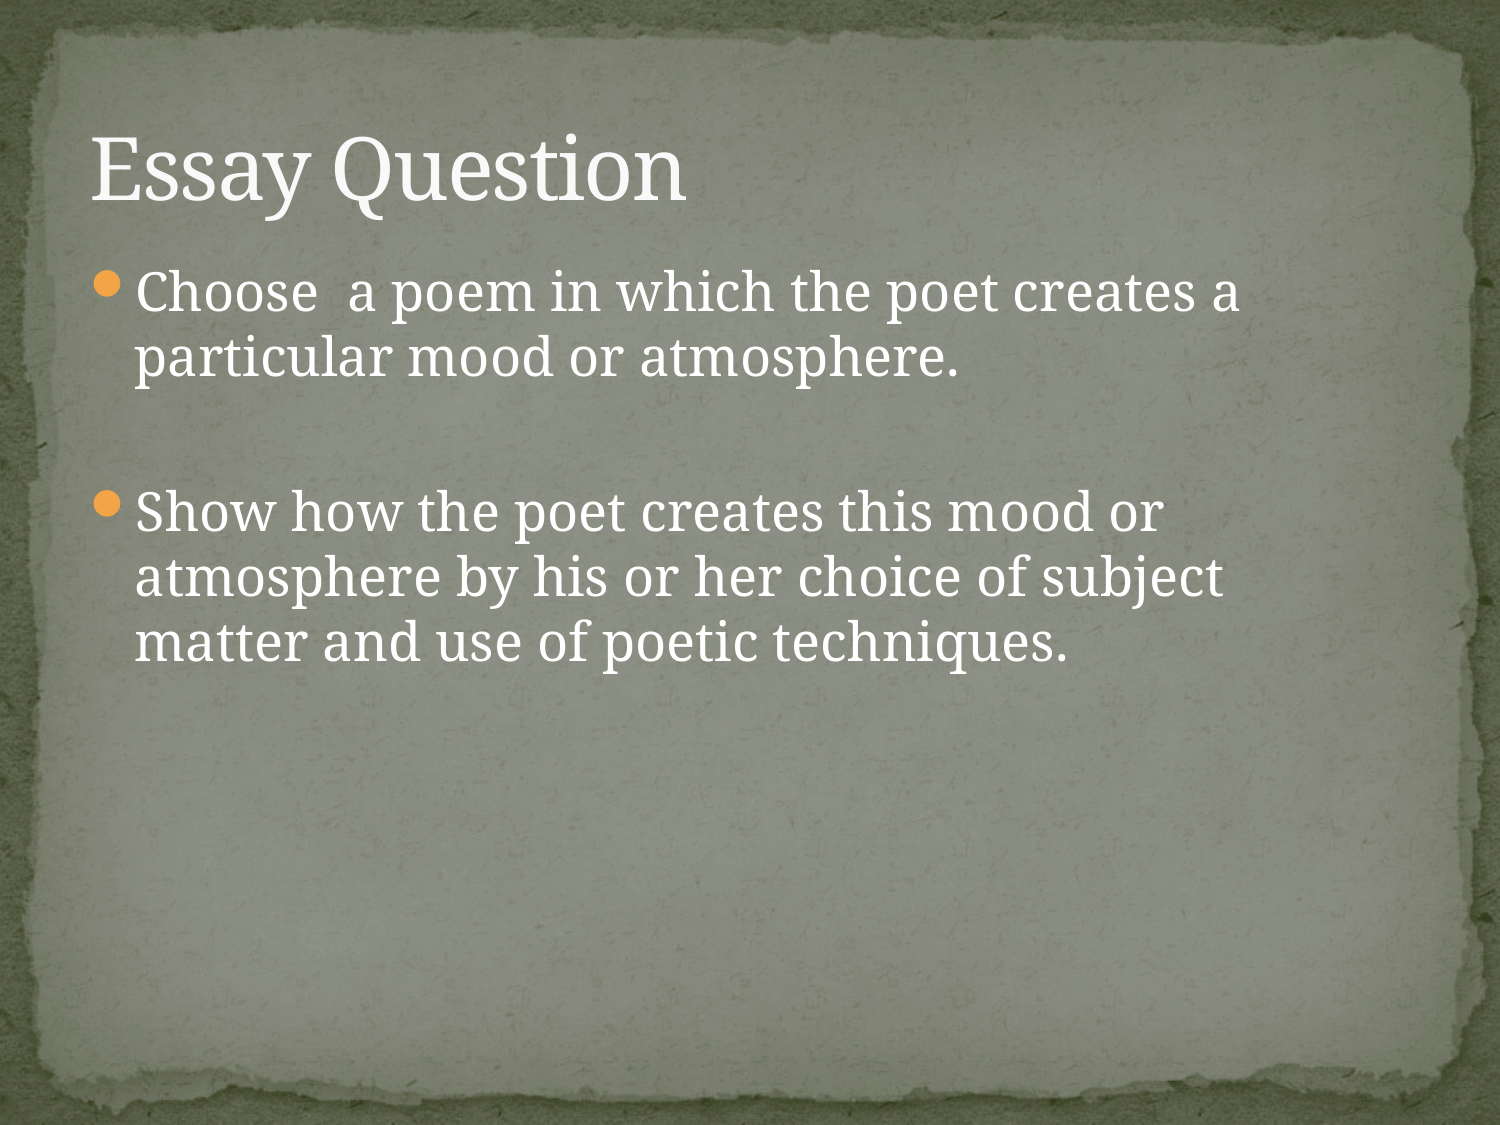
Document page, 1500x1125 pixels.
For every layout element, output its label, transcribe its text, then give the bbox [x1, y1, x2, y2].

title Essay Question [74, 24, 1425, 225]
list Choose a poem in which the poet creates a particular mood or atmosphere. Show how the poet creates this mood or atmosphere by his or her choice of subject matter and use of poetic techniques. [75, 249, 1425, 1000]
